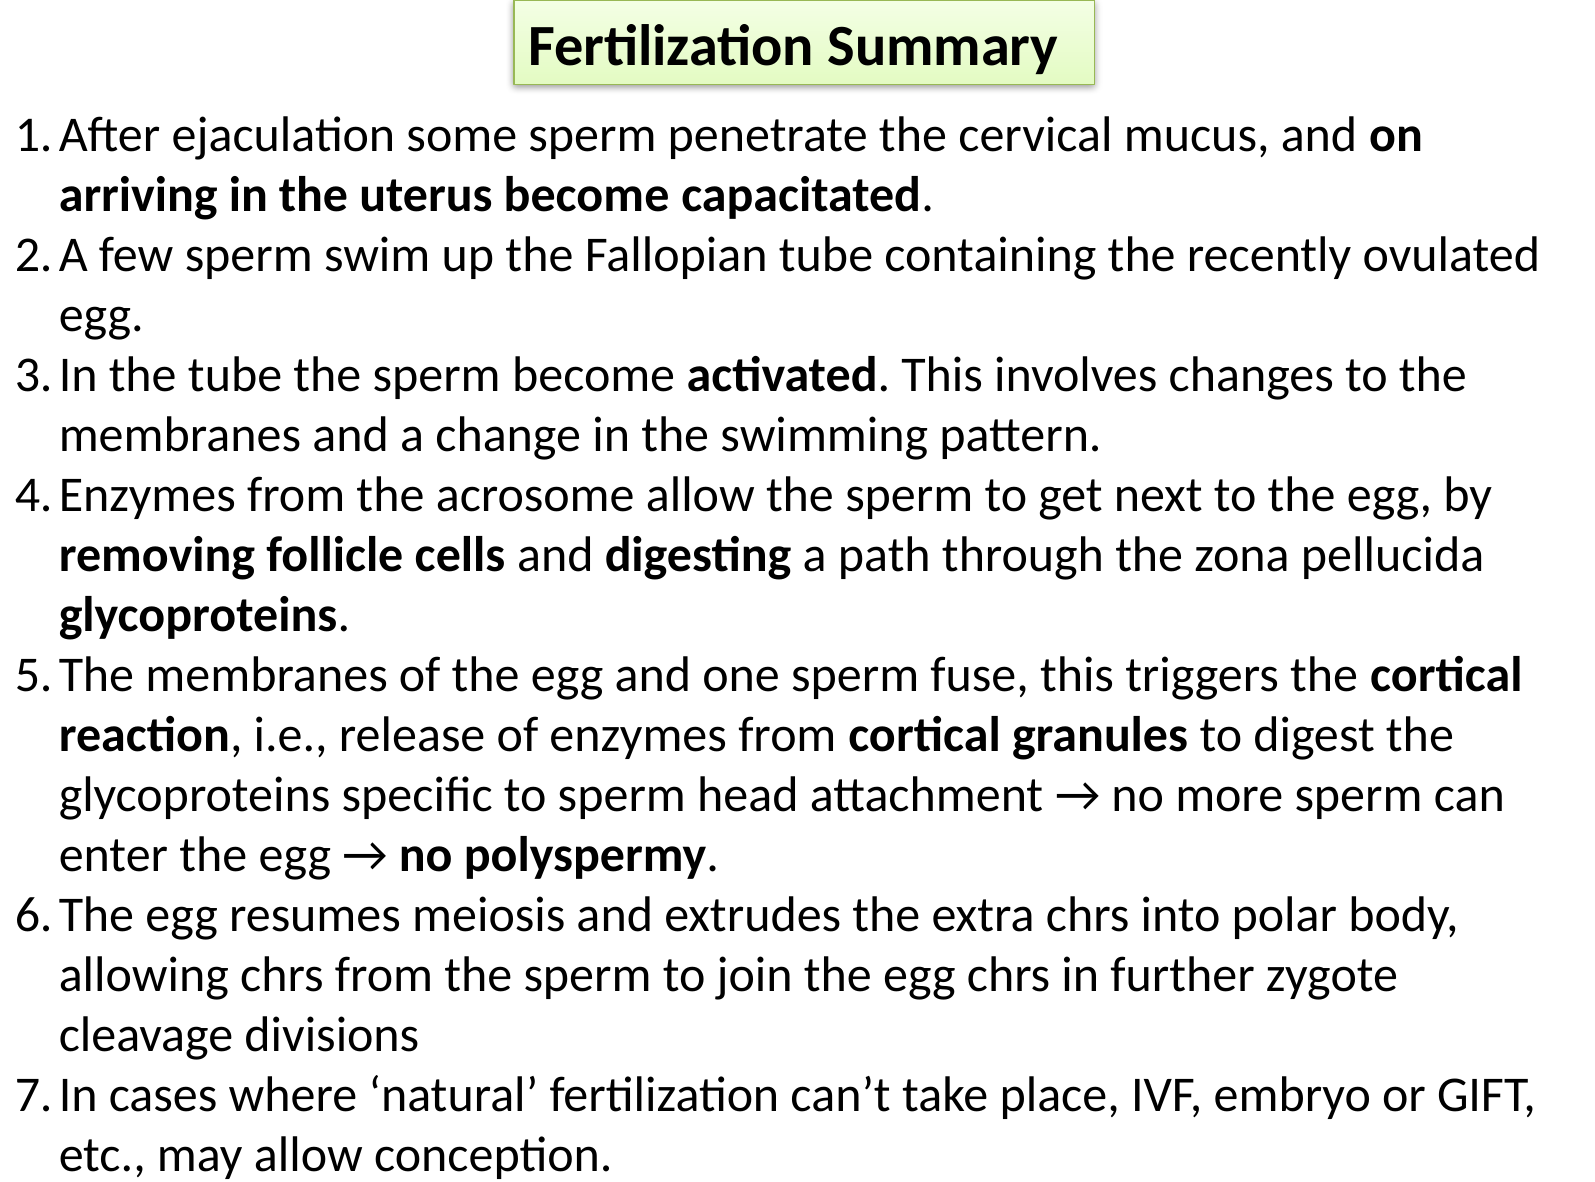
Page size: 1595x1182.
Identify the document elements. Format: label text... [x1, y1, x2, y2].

text_box After ejaculation some sperm penetrate the cervical mucus, and on arriving in the uterus become capacitated. A few sperm swim up the Fallopian tube containing the recently ovulated egg. In the tube the sperm become activated. This involves changes to the membranes and a change in the swimming pattern. Enzymes from the acrosome allow the sperm to get next to the egg, by removing follicle cells and digesting a path through the zona pellucida glycoproteins. The membranes of the egg and one sperm fuse, this triggers the cortical reaction, i.e., release of enzymes from cortical granules to digest the glycoproteins specific to sperm head attachment → no more sperm can enter the egg → no polyspermy. The egg resumes meiosis and extrudes the extra chrs into polar body, allowing chrs from the sperm to join the egg chrs in further zygote cleavage divisions In cases where ‘natural’ fertilization can’t take place, IVF, embryo or GIFT, etc., may allow conception. [0, 94, 1595, 1182]
text_box Fertilization Summary [513, 0, 1095, 85]
